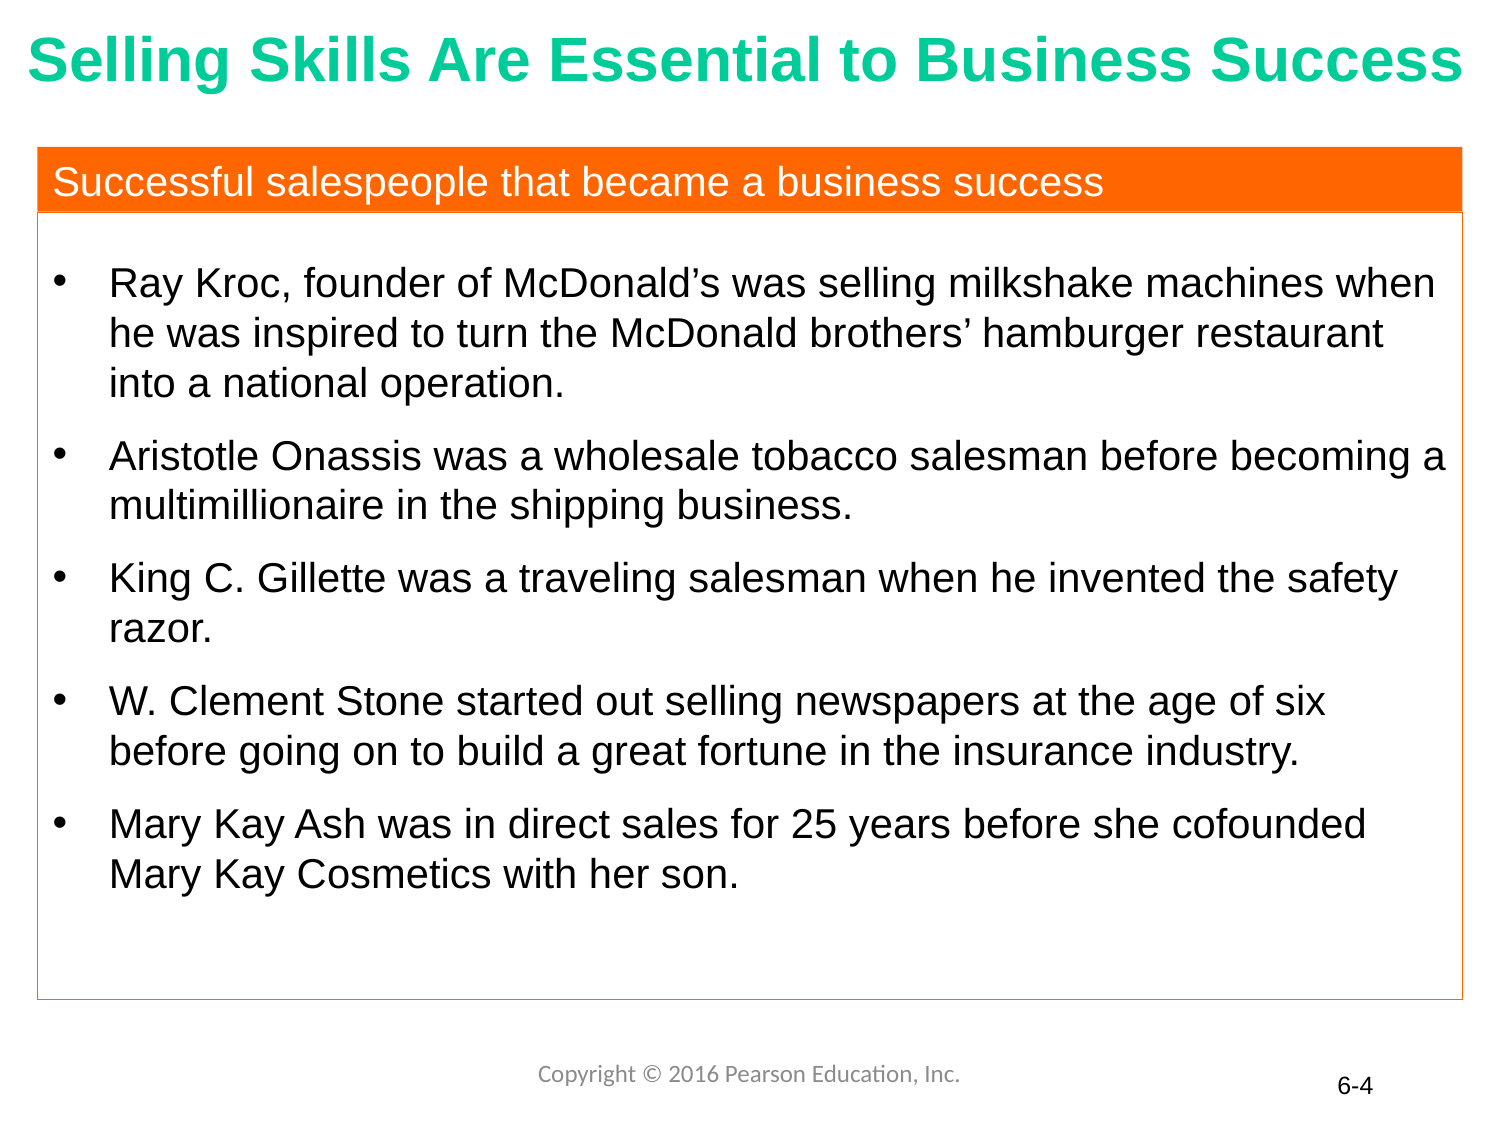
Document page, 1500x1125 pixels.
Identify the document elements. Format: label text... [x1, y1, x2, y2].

footer Copyright © 2016 Pearson Education, Inc. [512, 1042, 988, 1103]
title Selling Skills Are Essential to Business Success [12, 0, 1488, 150]
list Ray Kroc, founder of McDonald’s was selling milkshake machines when he was inspired to turn the McDonald brothers’ hamburger restaurant into a national operation. Aristotle Onassis was a wholesale tobacco salesman before becoming a multimillionaire in the shipping business. King C. Gillette was a traveling salesman when he invented the safety razor. W. Clement Stone started out selling newspapers at the age of six before going on to build a great fortune in the insurance industry. Mary Kay Ash was in direct sales for 25 years before she cofounded Mary Kay Cosmetics with her son. [37, 212, 1463, 1000]
text_box Successful salespeople that became a business success [37, 150, 1463, 212]
